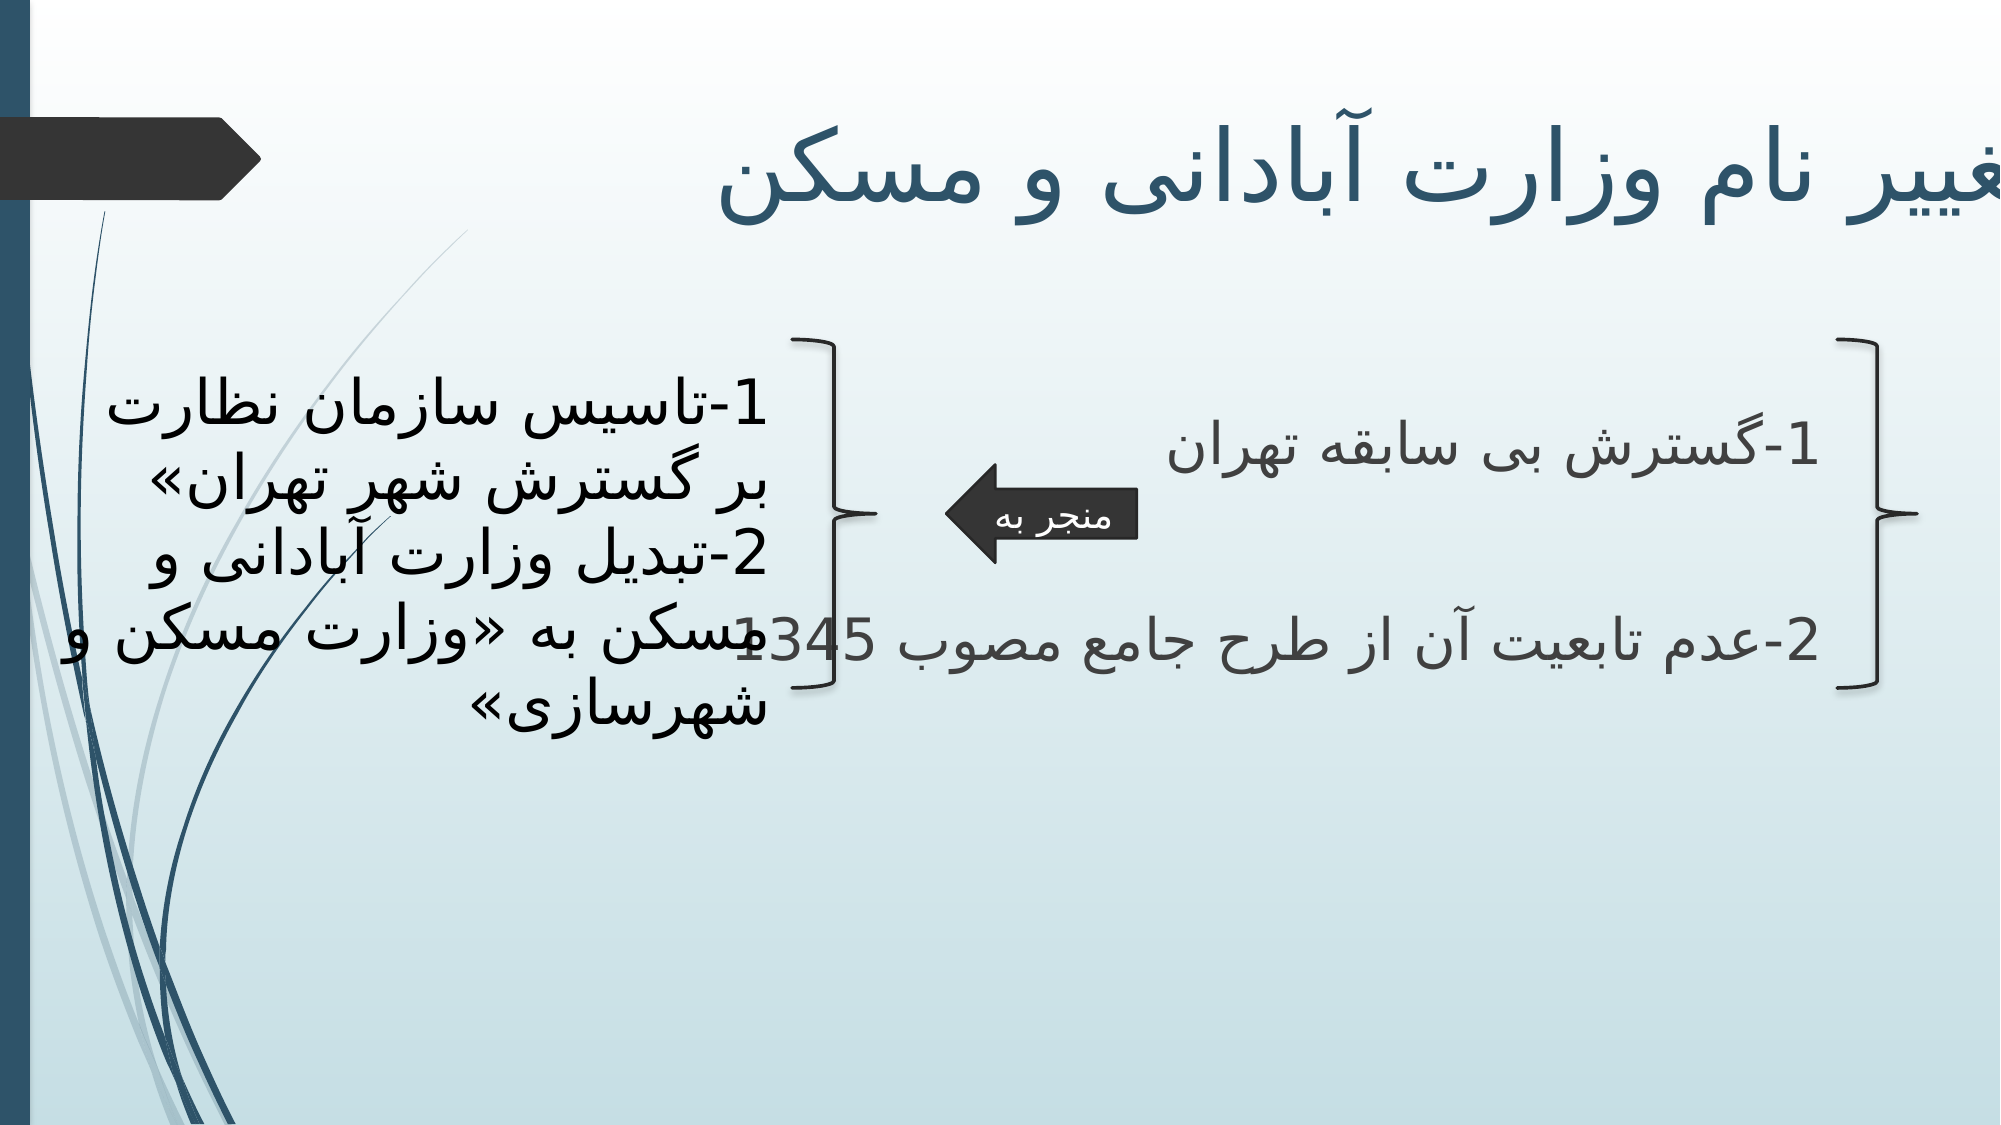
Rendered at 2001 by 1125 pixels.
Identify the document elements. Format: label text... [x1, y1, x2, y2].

text_box 1-تاسیس سازمان نظارت بر گسترش شهر تهران» 2-تبدیل وزارت آبادانی و مسکن به «وزارت مسکن و شهرسازی» [20, 354, 787, 745]
text_box [790, 337, 878, 690]
text_box تغییر نام وزارت آبادانی و مسکن [699, 93, 2000, 229]
list 1-گسترش بی سابقه تهران 2-عدم تابعیت آن از طرح جامع مصوب 1345 [112, 294, 1838, 1009]
text_box منجر به [945, 463, 1139, 565]
text_box [1835, 337, 1919, 690]
